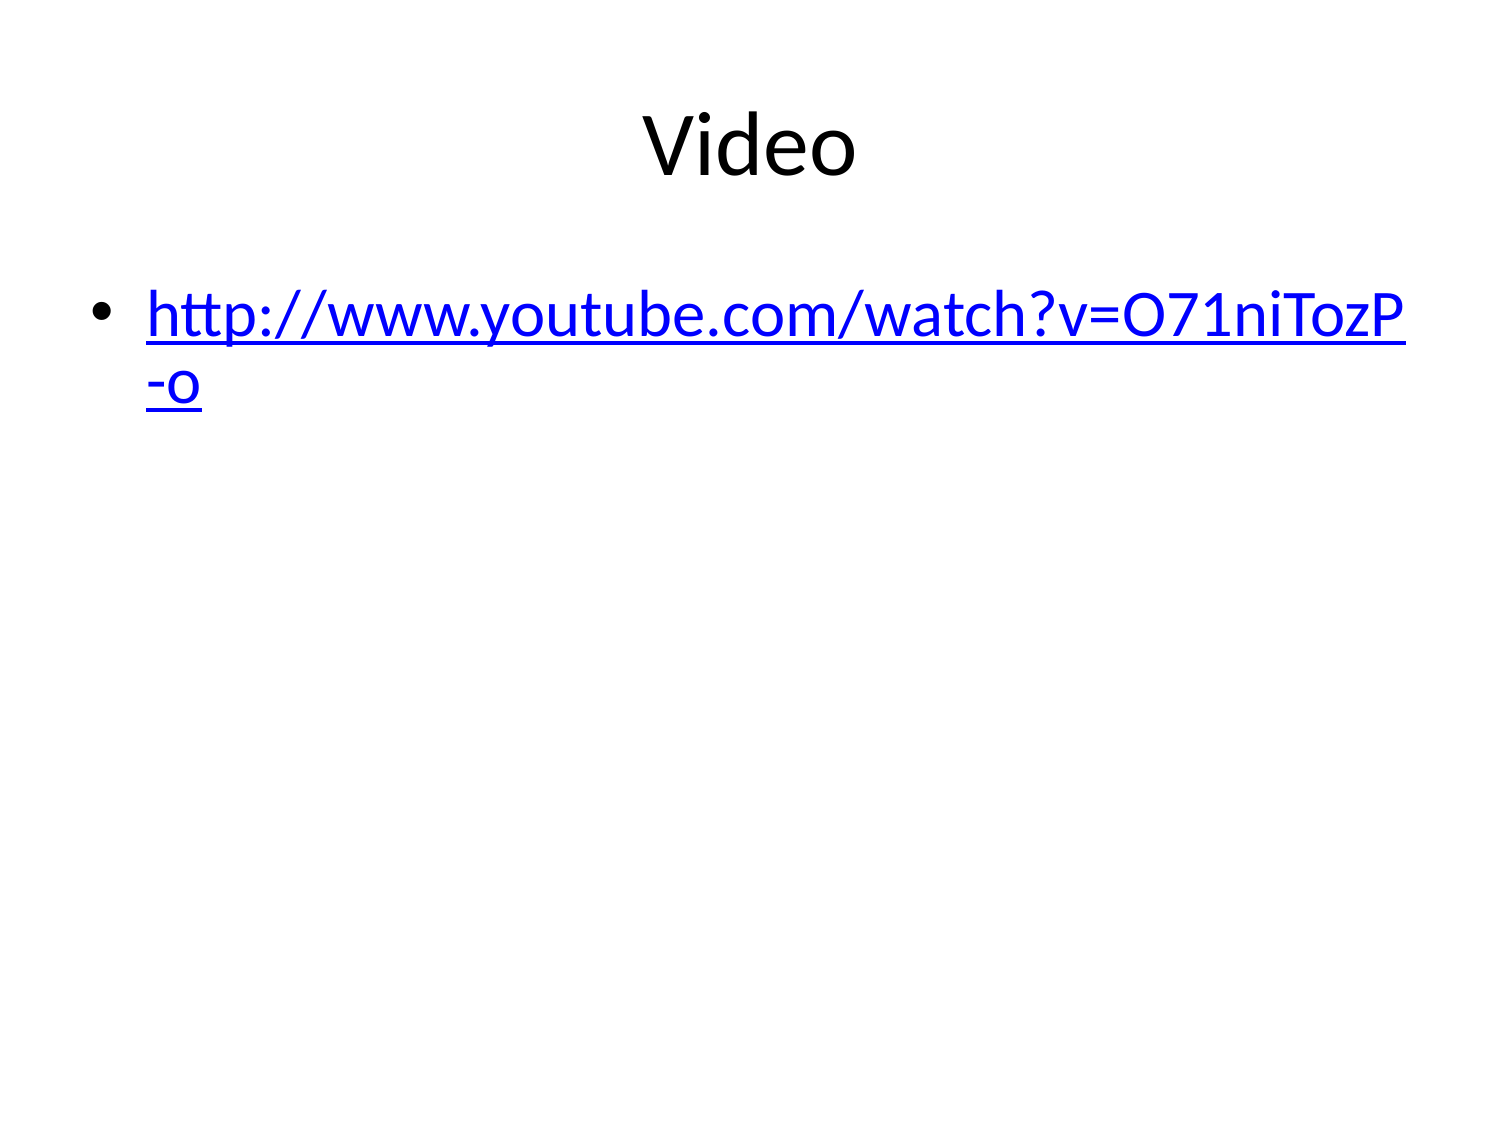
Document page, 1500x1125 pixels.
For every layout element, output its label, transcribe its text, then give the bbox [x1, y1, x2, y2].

list http://www.youtube.com/watch?v=O71niTozP-o [75, 262, 1425, 1005]
title Video [75, 45, 1425, 233]
